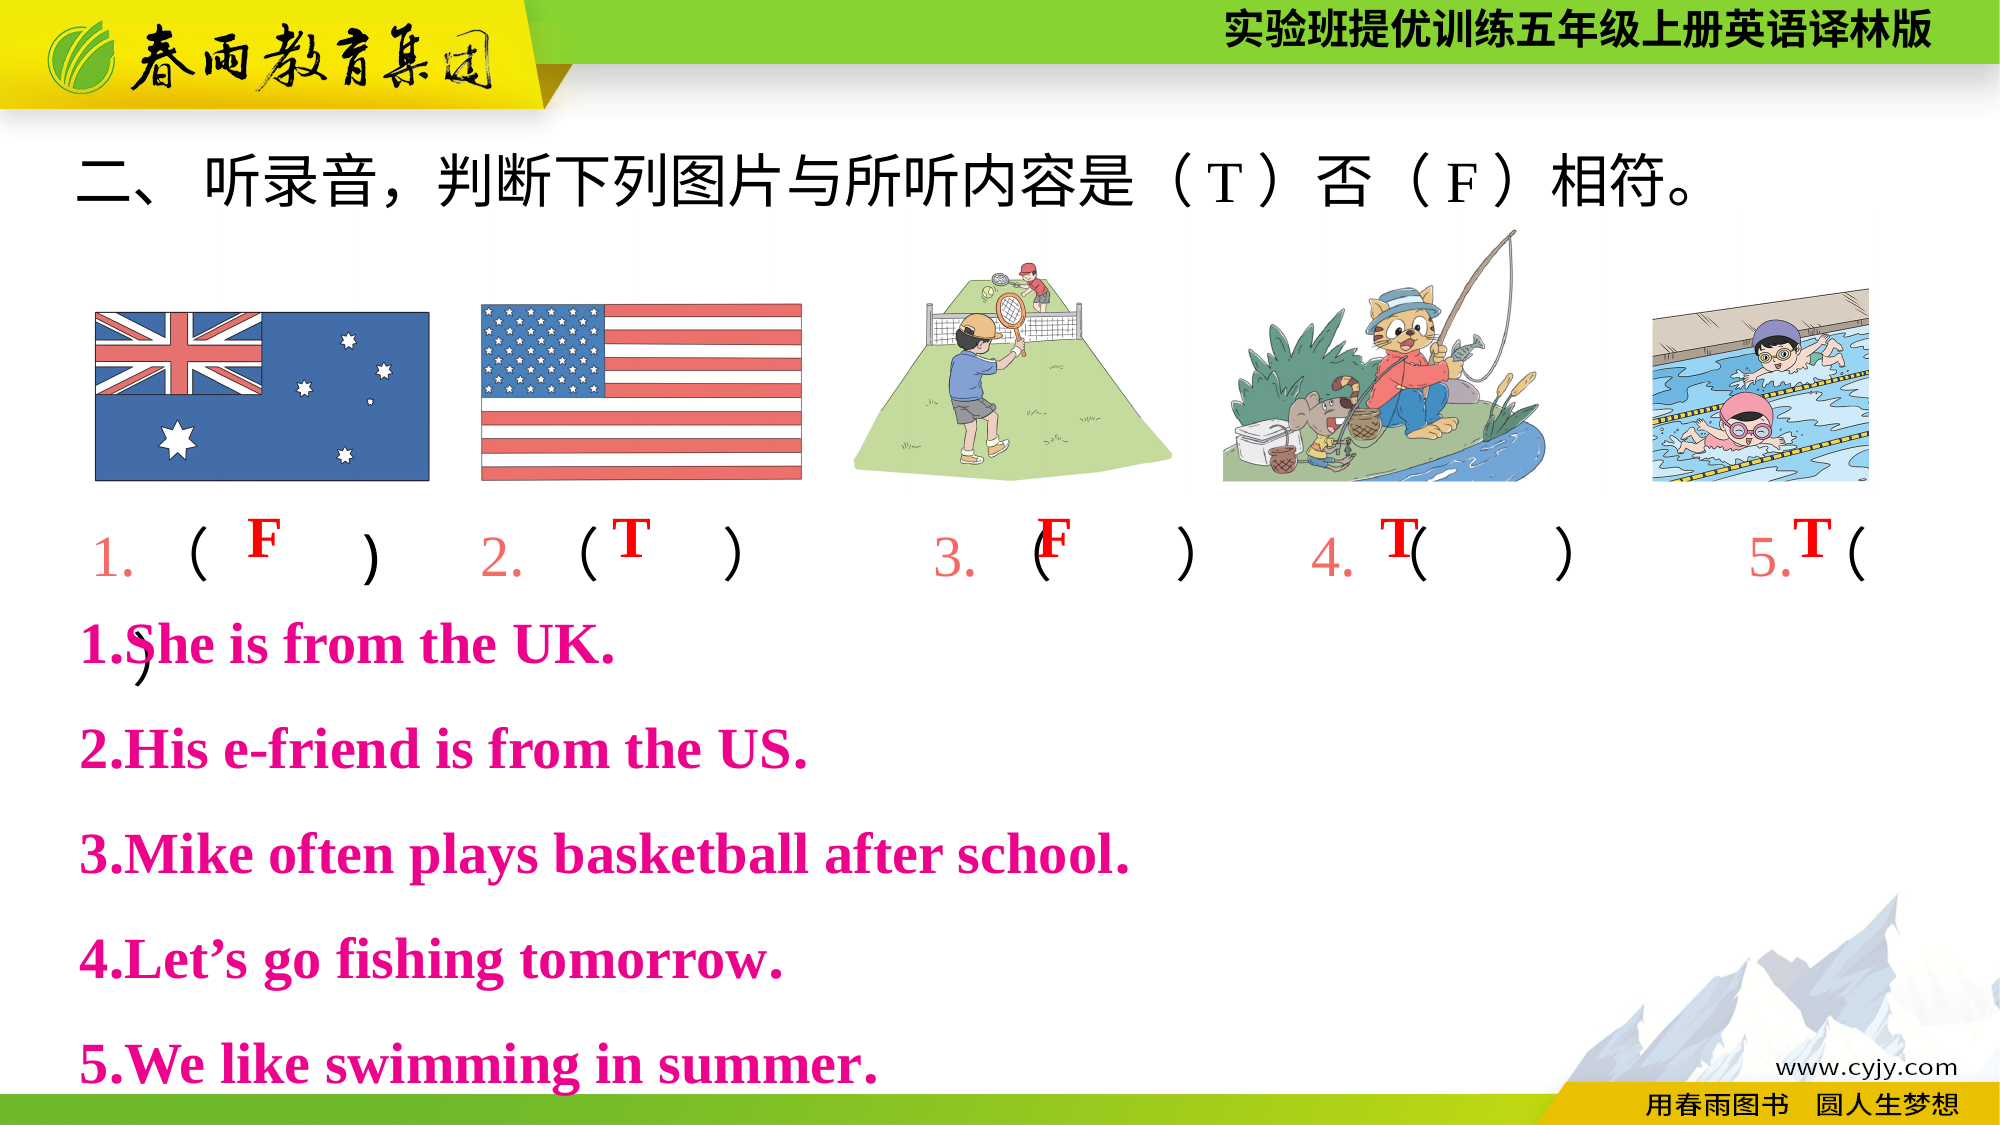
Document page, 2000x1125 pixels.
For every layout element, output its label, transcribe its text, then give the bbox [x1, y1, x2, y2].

list 二、 听录音，判断下列图片与所听内容是（T）否（F）相符。 1.（ ) 2.（ ） 3.（ ） 4.（ ） 5.（ ） [59, 101, 1944, 602]
text_box 1.She is from the UK. 2.His e-friend is from the US. 3.Mike often plays basketball after school. 4.Let’s go fishing tomorrow. 5.We like swimming in summer. [64, 563, 1273, 1103]
picture [0, 0, 2000, 1125]
text_box T [1365, 504, 1434, 577]
text_box F [232, 504, 298, 577]
text_box T [597, 504, 666, 577]
text_box F [1022, 504, 1088, 577]
text_box T [1778, 504, 1847, 577]
